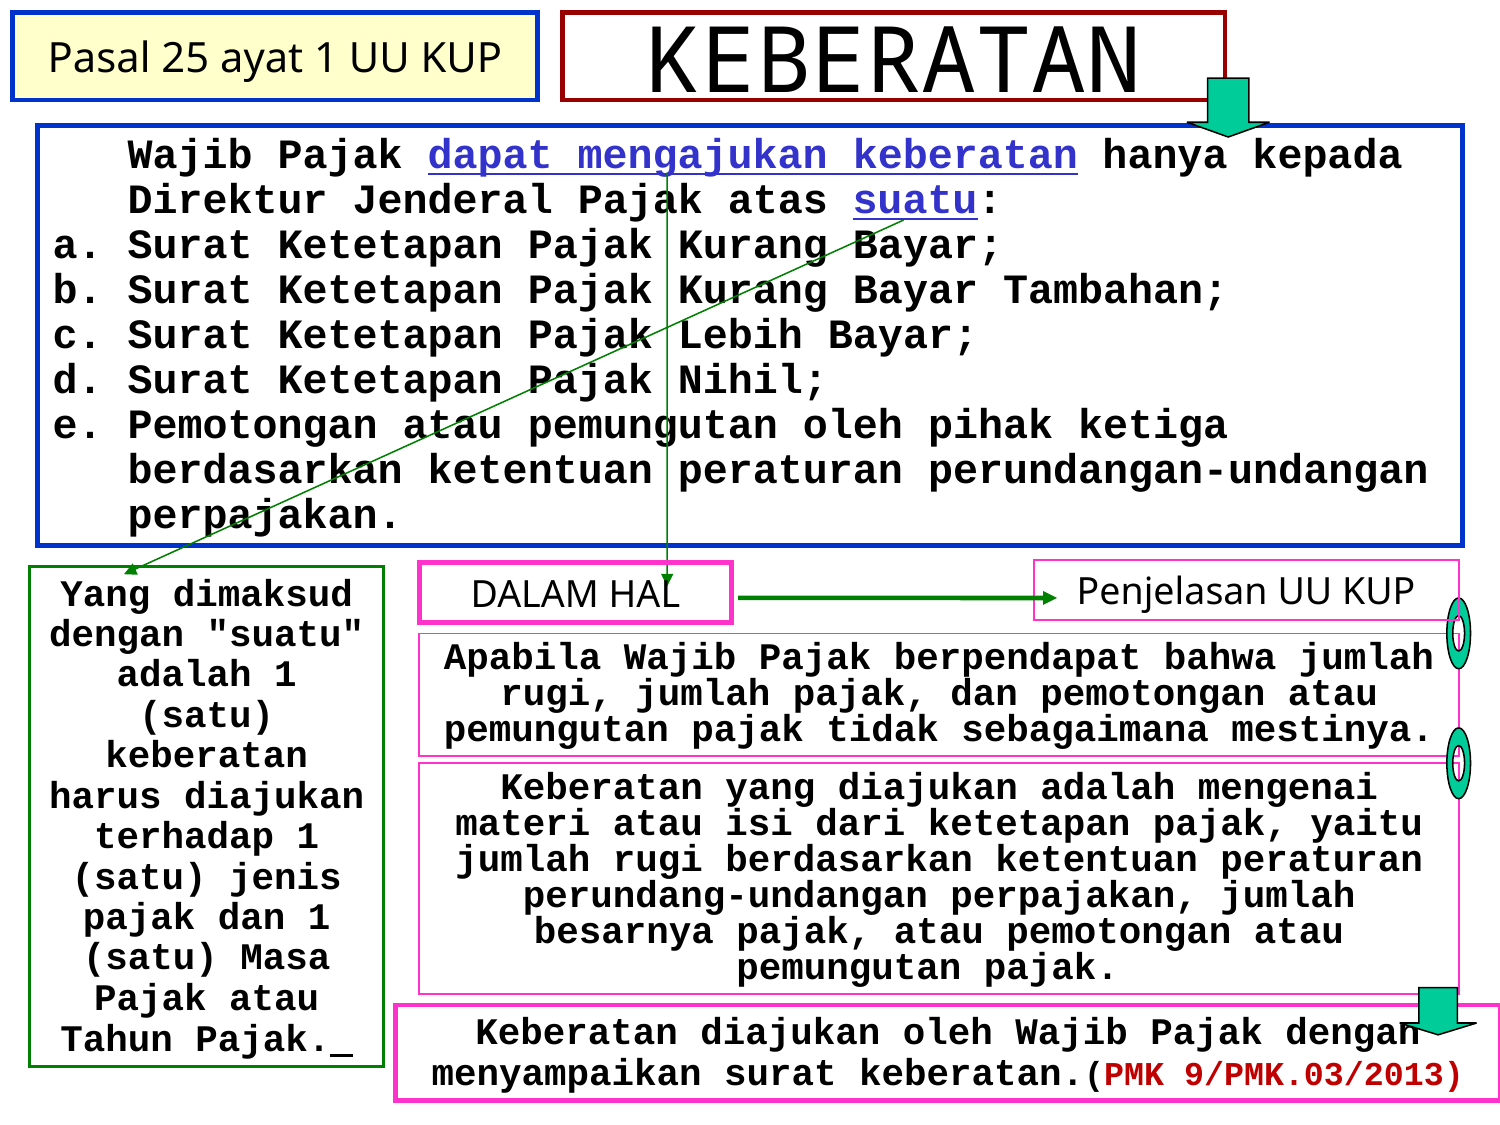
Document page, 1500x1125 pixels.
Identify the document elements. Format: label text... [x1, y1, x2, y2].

title KEBERATAN [562, 12, 1226, 101]
text_box Penjelasan UU KUP [1033, 559, 1459, 620]
text_box DALAM HAL [419, 562, 732, 623]
text_box Yang dimaksud dengan "suatu" adalah 1 (satu) keberatan harus diajukan terhadap 1 (satu) jenis pajak dan 1 (satu) Masa Pajak atau Tahun Pajak. [29, 566, 384, 1067]
text_box Pasal 25 ayat 1 UU KUP [12, 12, 538, 100]
text_box [1399, 987, 1477, 1035]
text_box Keberatan yang diajukan adalah mengenai materi atau isi dari ketetapan pajak, yaitu jumlah rugi berdasarkan ketentuan peraturan perundang-undangan perpajakan, jumlah besarnya pajak, atau pemotongan atau pemungutan pajak. [419, 763, 1459, 994]
text_box Wajib Pajak dapat mengajukan keberatan hanya kepada Direktur Jenderal Pajak atas suatu: Surat Ketetapan Pajak Kurang Bayar; Surat Ketetapan Pajak Kurang Bayar Tambahan; Surat Ketetapan Pajak Lebih Bayar; Surat Ketetapan Pajak Nihil; Pemotongan atau pemungutan oleh pihak ketiga berdasarkan ketentuan peraturan perundangan-undangan perpajakan. [37, 125, 1463, 546]
text_box Keberatan diajukan oleh Wajib Pajak dengan menyampaikan surat keberatan.(PMK 9/PMK.03/2013) [395, 1004, 1500, 1101]
text_box [1446, 727, 1471, 799]
text_box [1186, 78, 1270, 138]
text_box [738, 591, 1058, 605]
text_box [1446, 598, 1471, 669]
text_box Apabila Wajib Pajak berpendapat bahwa jumlah rugi, jumlah pajak, dan pemotongan atau pemungutan pajak tidak sebagaimana mestinya. [419, 633, 1459, 757]
